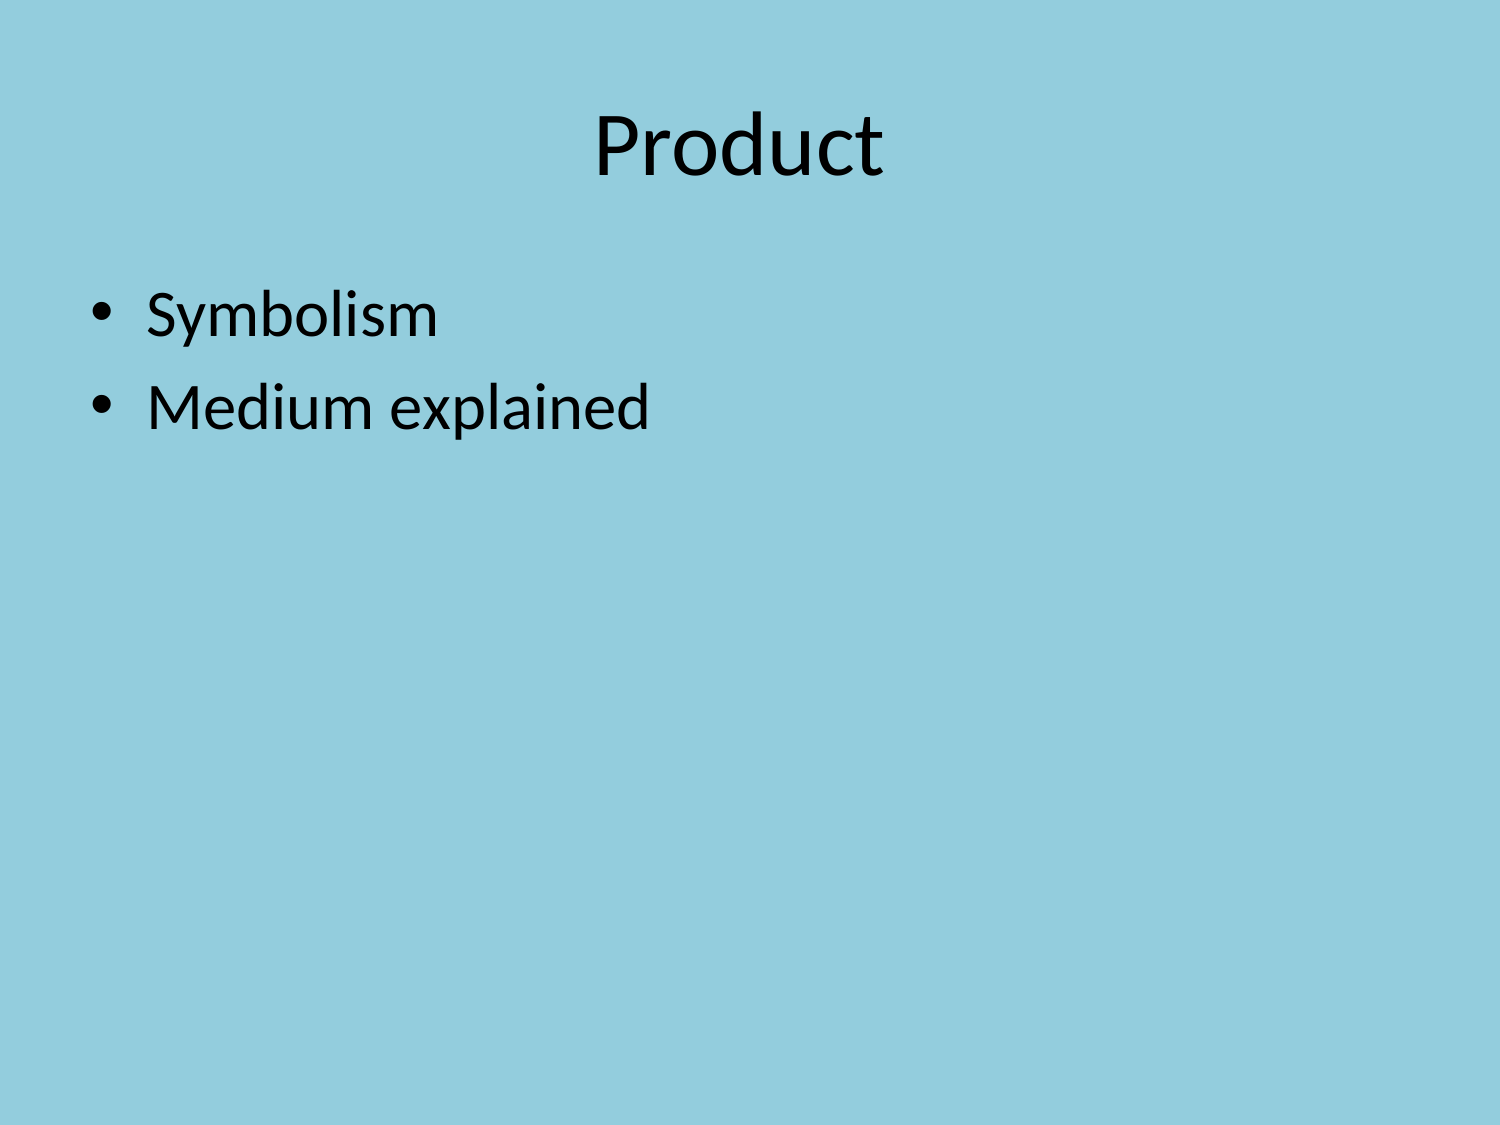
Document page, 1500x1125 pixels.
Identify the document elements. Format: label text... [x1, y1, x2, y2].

title Product [75, 45, 1425, 233]
list Symbolism Medium explained [75, 262, 1425, 1005]
